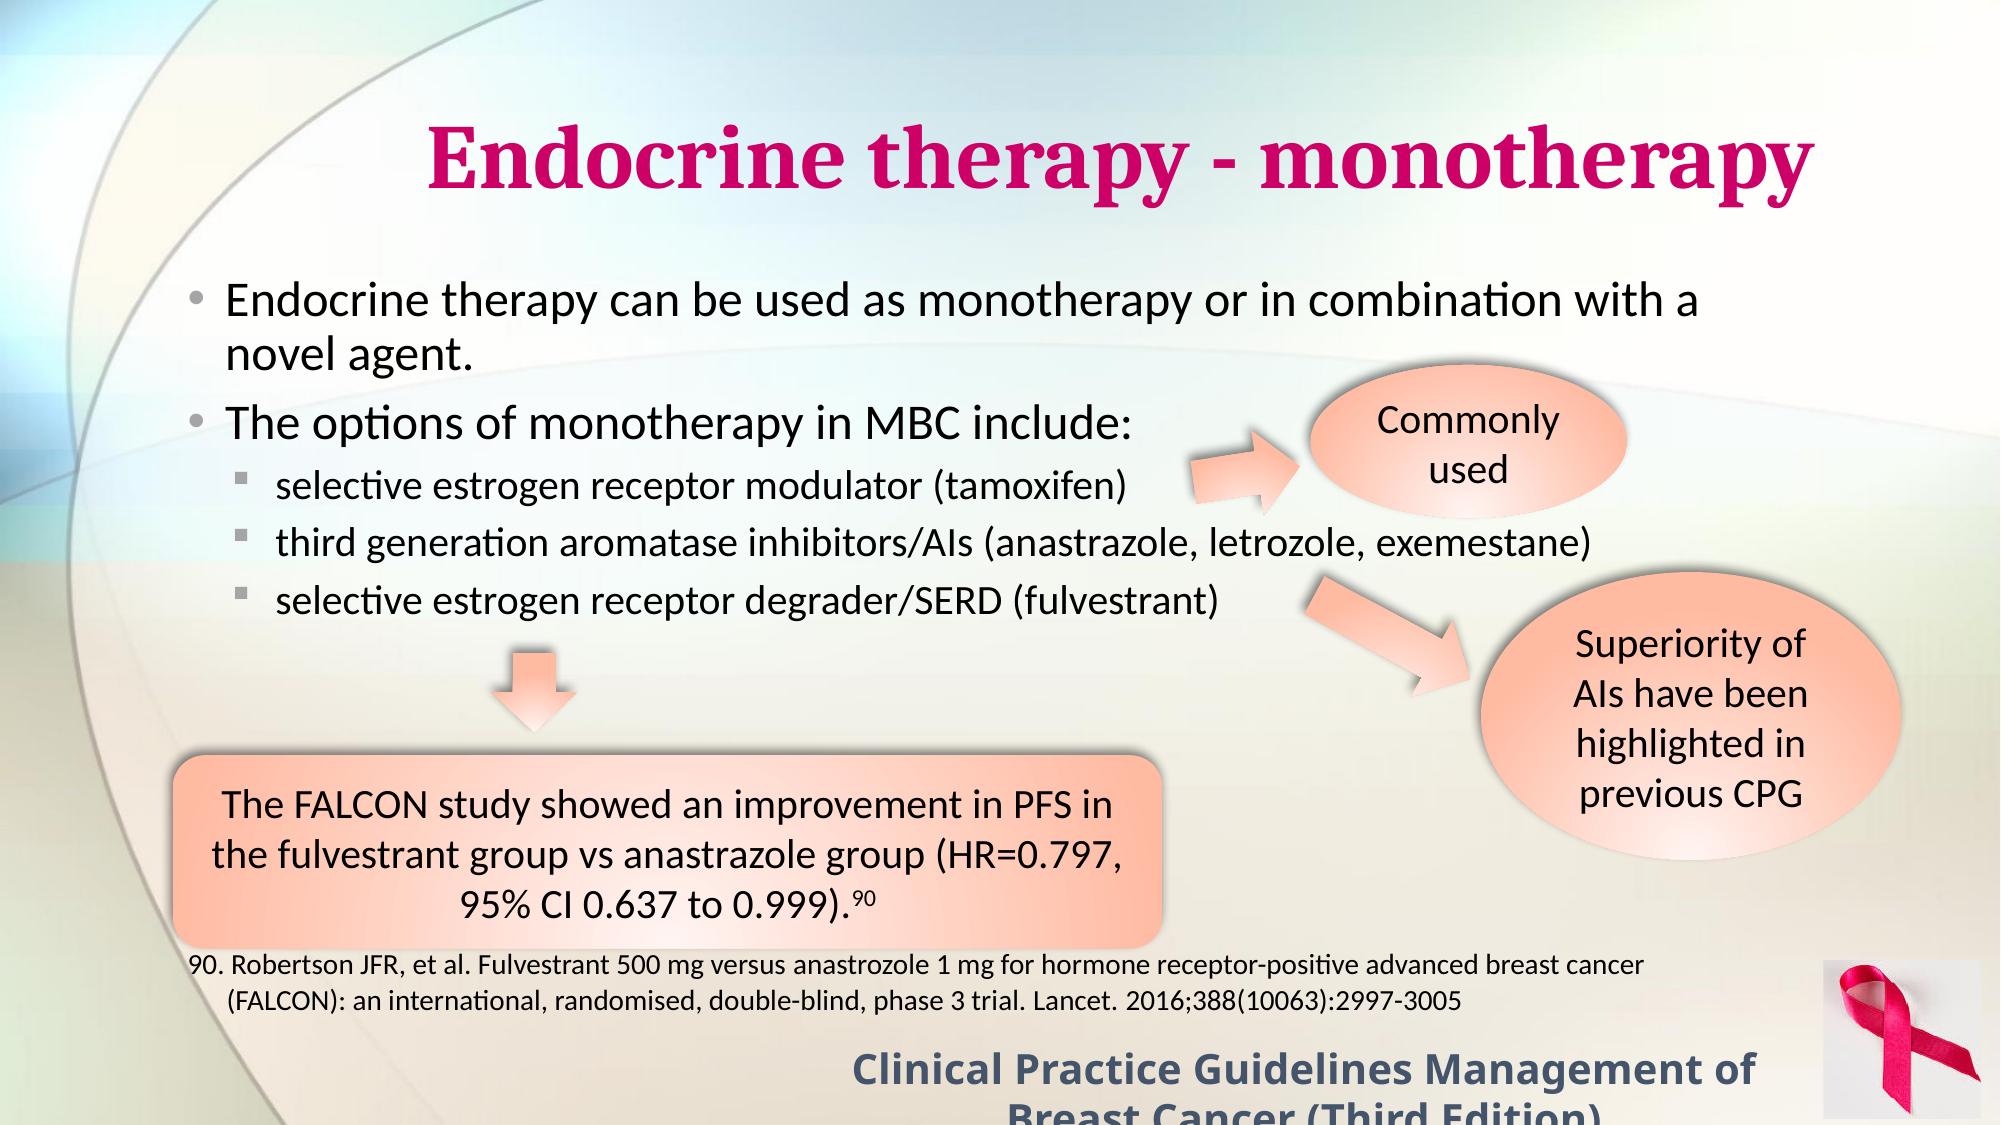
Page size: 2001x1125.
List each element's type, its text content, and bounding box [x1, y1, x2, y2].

text_box Superiority of AIs have been highlighted in previous CPG [1480, 571, 1902, 861]
text_box [1303, 575, 1471, 698]
picture [0, 0, 2001, 1125]
text_box [490, 651, 578, 733]
list Endocrine therapy can be used as monotherapy or in combination with a novel agent. The options of monotherapy in MBC include: selective estrogen receptor modulator (tamoxifen) third generation aromatase inhibitors/AIs (anastrazole, letrozole, exemestane) selective estrogen receptor degrader/SERD (fulvestrant) 90. Robertson JFR, et al. Fulvestrant 500 mg versus anastrozole 1 mg for hormone receptor-positive advanced breast cancer (FALCON): an international, randomised, double-blind, phase 3 trial. Lancet. 2016;388(10063):2997-3005 [172, 266, 1826, 1119]
text_box Commonly used [1309, 364, 1628, 519]
text_box [1189, 429, 1301, 516]
title Endocrine therapy - monotherapy [381, 43, 1863, 261]
slide_number 13 [1325, 1042, 1813, 1103]
text_box The FALCON study showed an improvement in PFS in the fulvestrant group vs anastrazole group (HR=0.797, 95% CI 0.637 to 0.999).90 [171, 754, 1164, 950]
text_box Clinical Practice Guidelines Management of Breast Cancer (Third Edition) [788, 1119, 1820, 1125]
